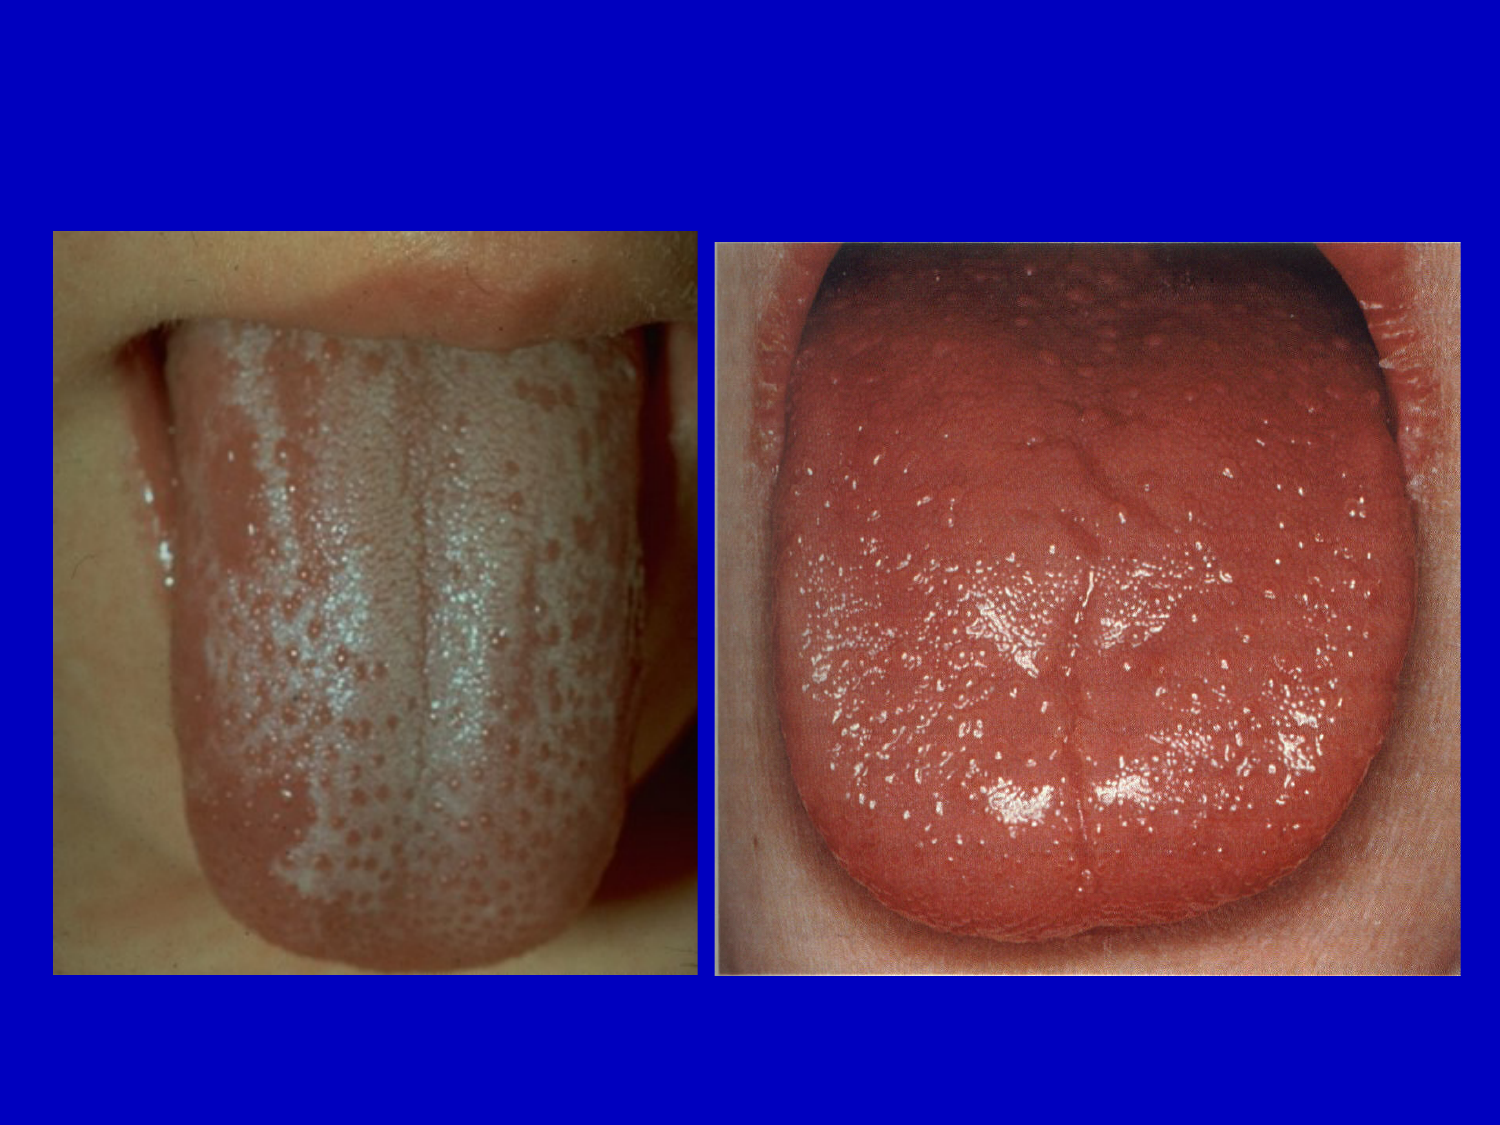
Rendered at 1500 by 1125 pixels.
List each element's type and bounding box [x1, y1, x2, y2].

list [52, 231, 698, 975]
picture [714, 242, 1461, 977]
